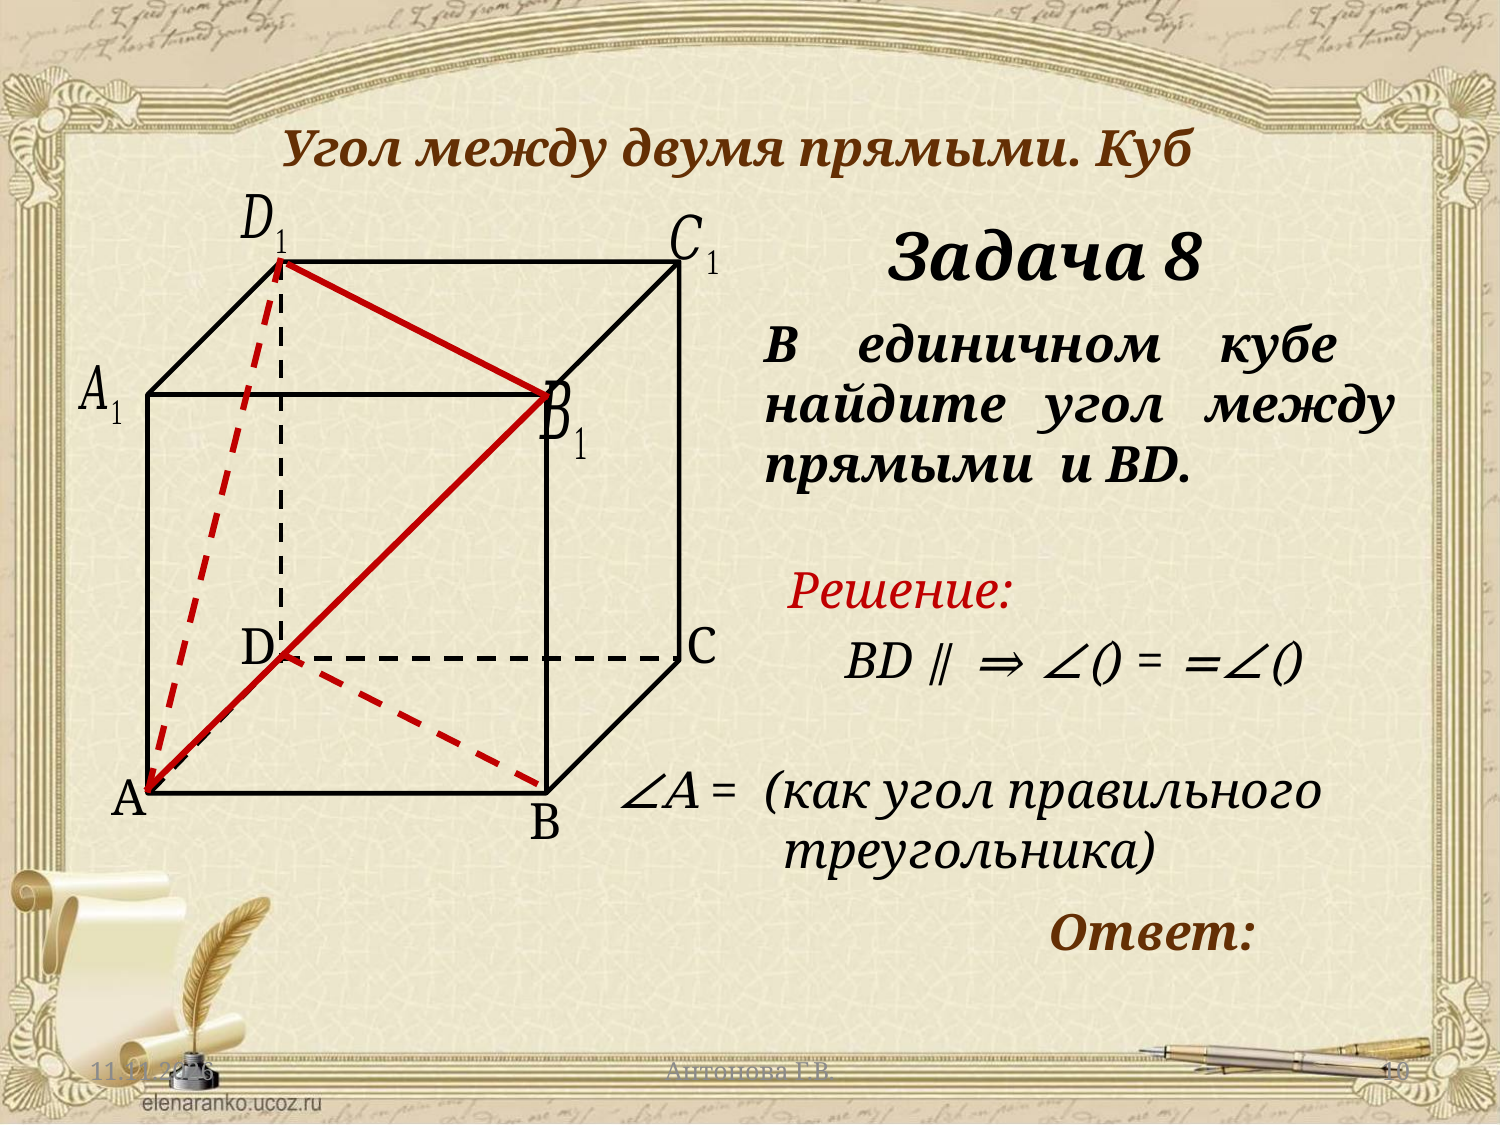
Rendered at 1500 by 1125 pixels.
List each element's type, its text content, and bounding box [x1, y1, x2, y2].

text_box Угол между двумя прямыми. Куб [265, 108, 1353, 184]
picture [0, 0, 1500, 1125]
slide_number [75, 1042, 425, 1103]
slide_number 10 [1074, 1042, 1425, 1103]
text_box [147, 256, 282, 393]
footer Антонова Г.В. [512, 1042, 988, 1103]
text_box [96, 185, 755, 858]
text_box Решение: [773, 550, 1412, 626]
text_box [145, 394, 547, 791]
text_box Задача 8 [760, 206, 1471, 302]
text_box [286, 263, 549, 395]
